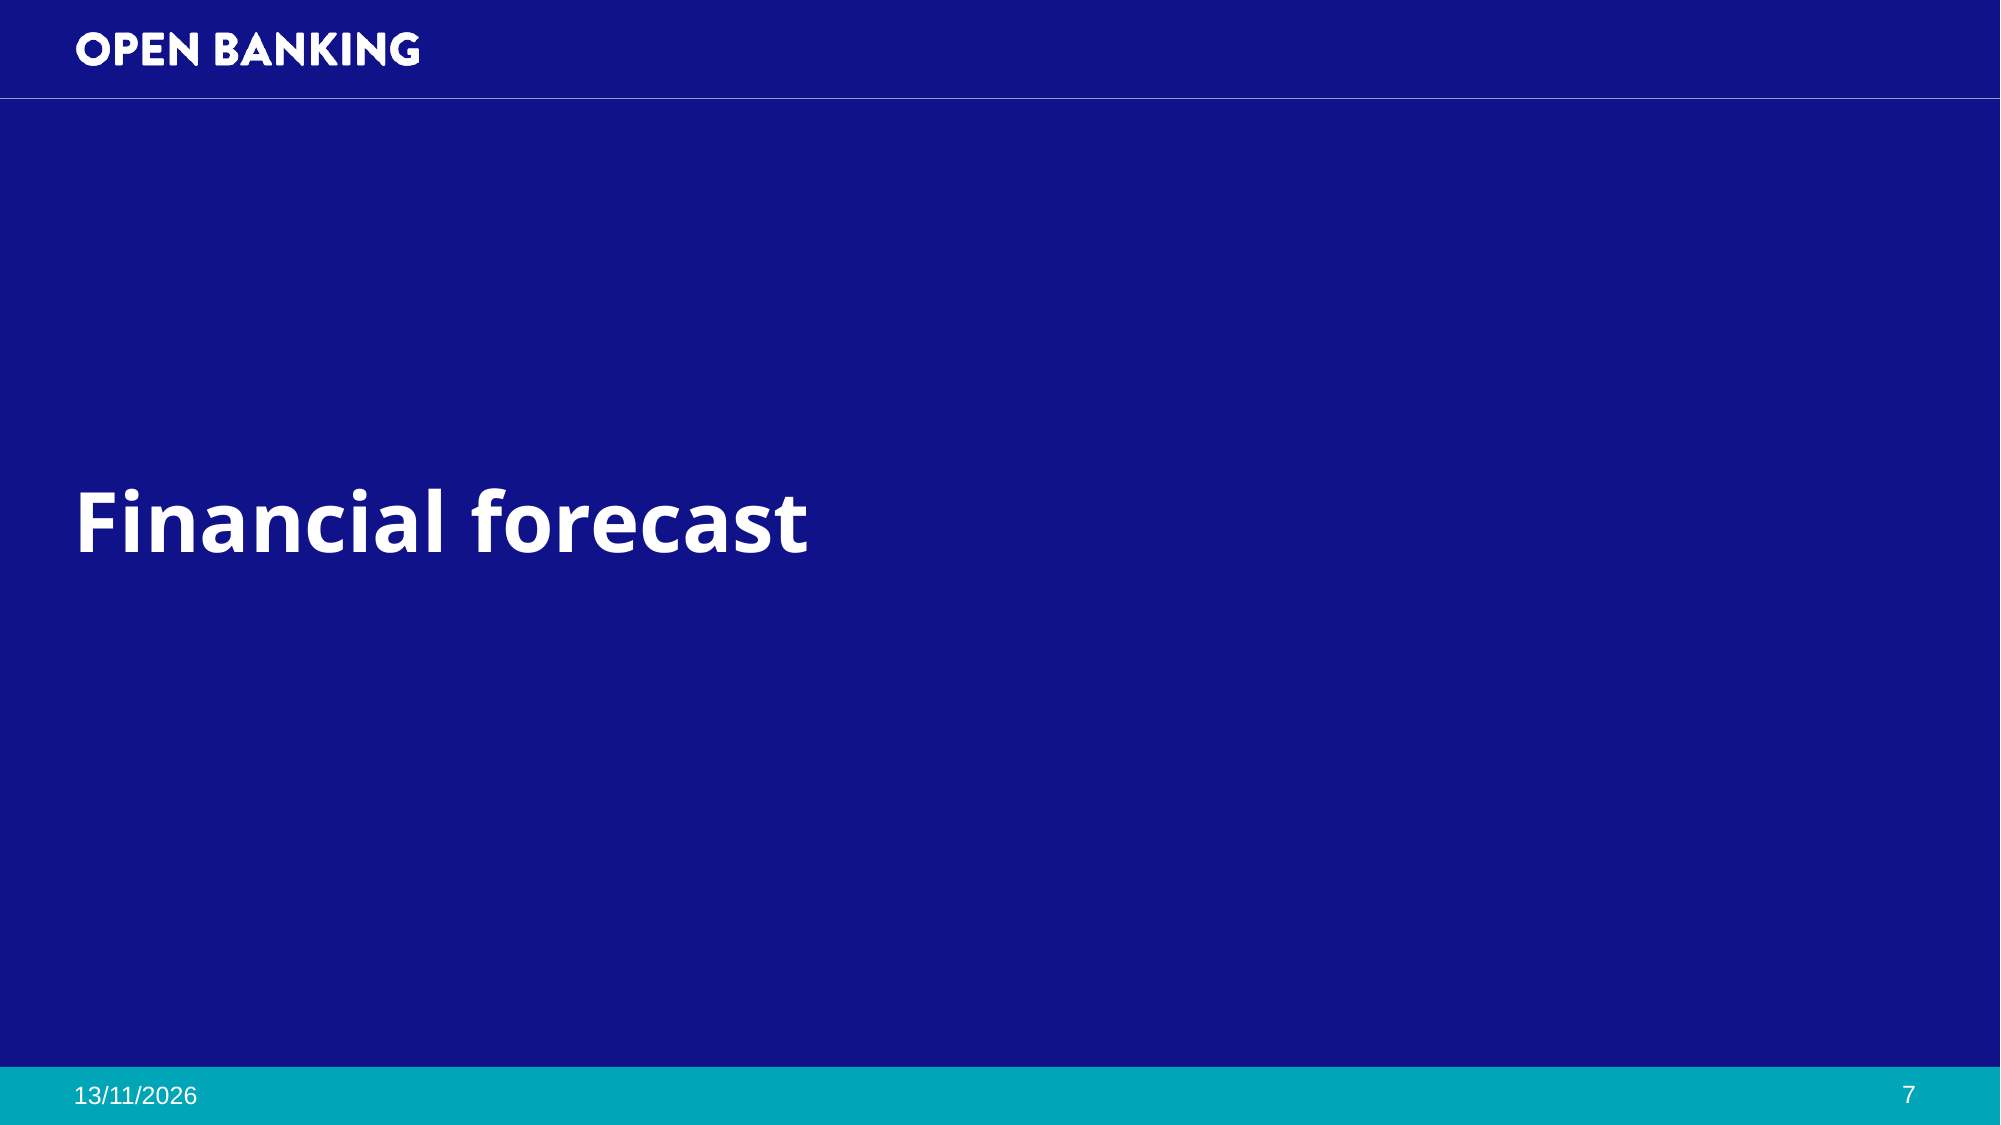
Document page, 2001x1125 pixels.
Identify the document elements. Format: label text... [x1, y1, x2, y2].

picture [43, 0, 452, 99]
title Financial forecast [59, 105, 1750, 576]
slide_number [59, 1065, 509, 1125]
footer [662, 1064, 1338, 1124]
slide_number 7 [1412, 1064, 1932, 1124]
